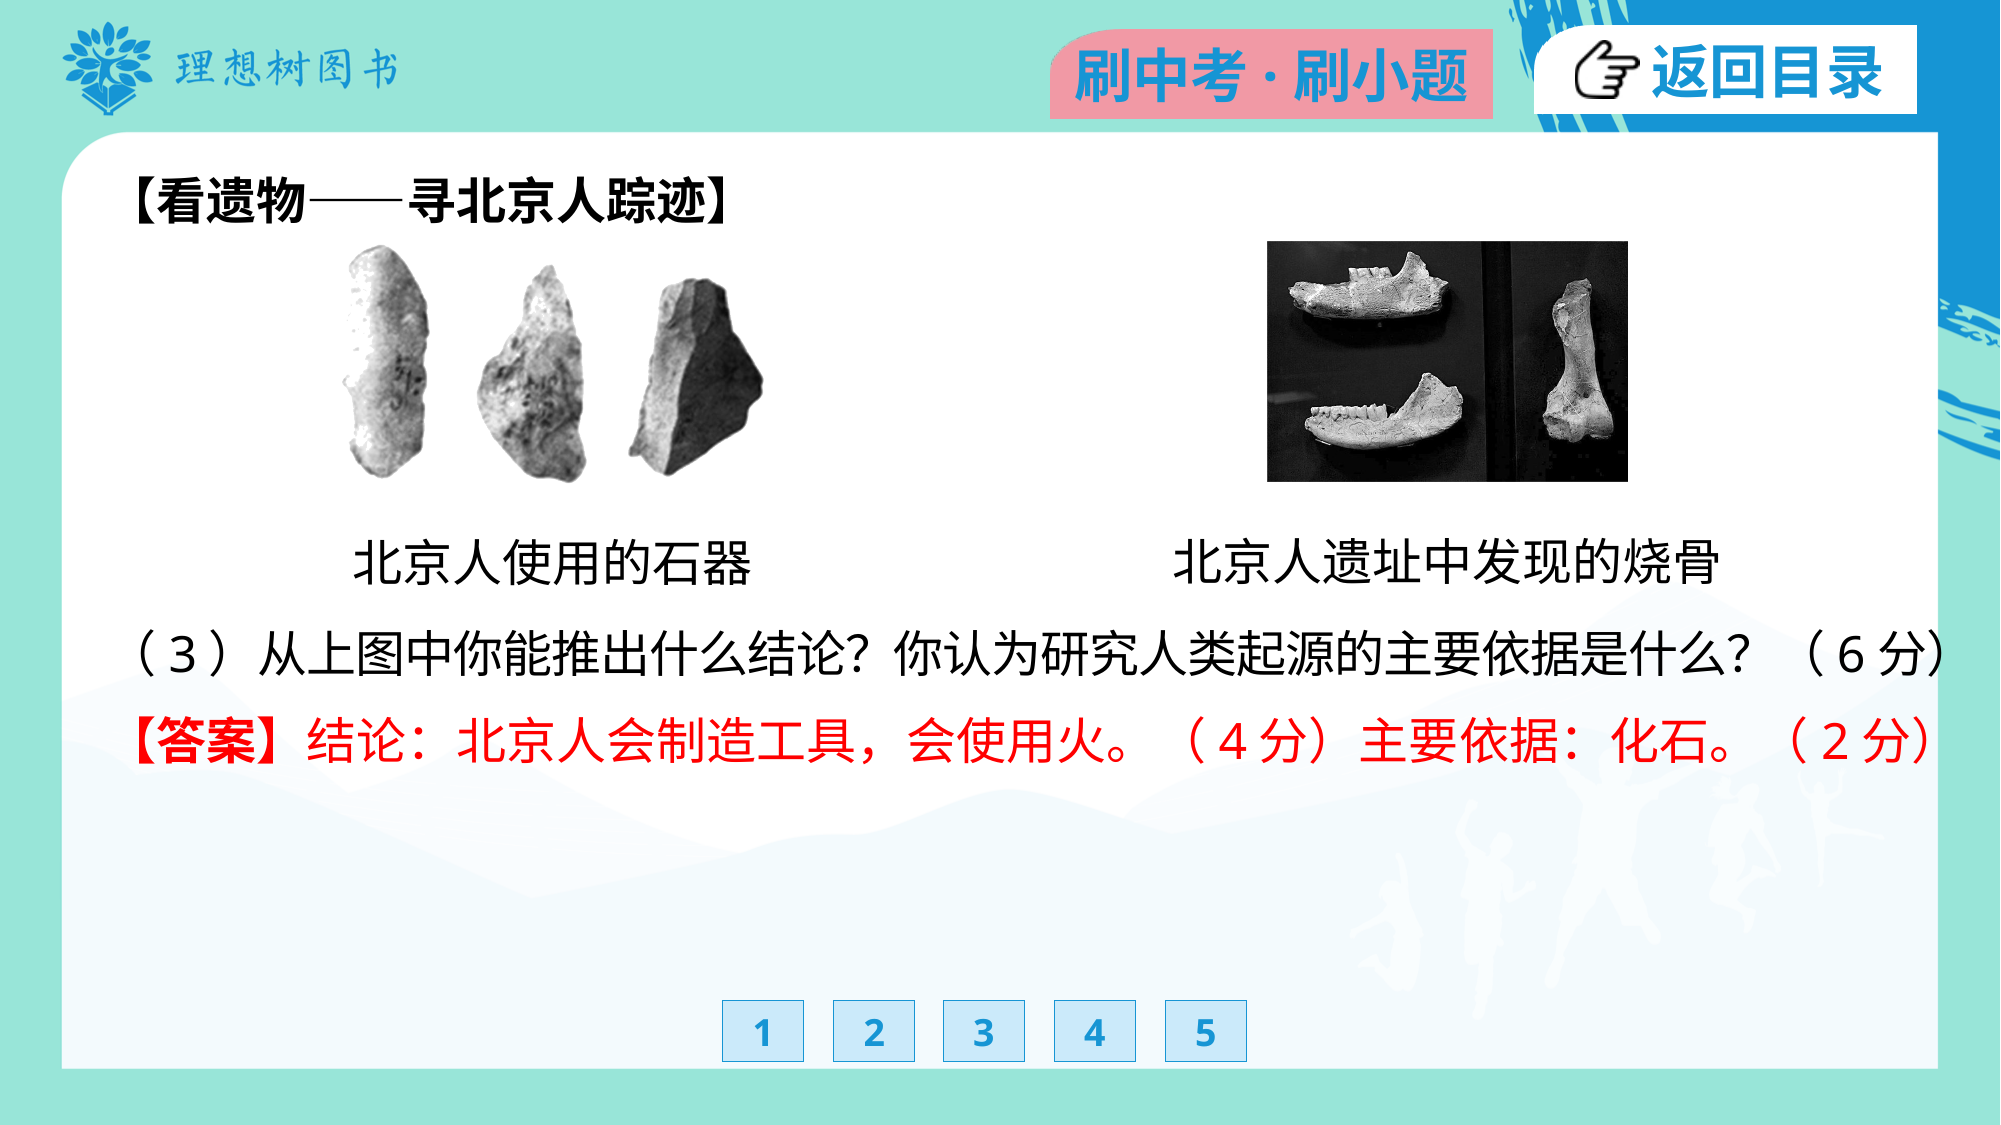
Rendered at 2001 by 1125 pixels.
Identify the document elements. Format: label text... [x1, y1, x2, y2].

text_box 北京人使用的石器 [347, 504, 759, 594]
text_box 北京人遗址中发现的烧骨 [1166, 502, 1729, 594]
text_box 【看遗物——寻北京人踪迹】 [106, 141, 1895, 220]
text_box 【答案】结论：北京人会制造工具，会使用火。（4分）主要依据：化石。（2分） [106, 682, 1932, 761]
picture [0, 0, 2000, 1125]
text_box （3）从上图中你能推出什么结论？你认为研究人类起源的主要依据是什么？（6分） [106, 594, 1895, 673]
